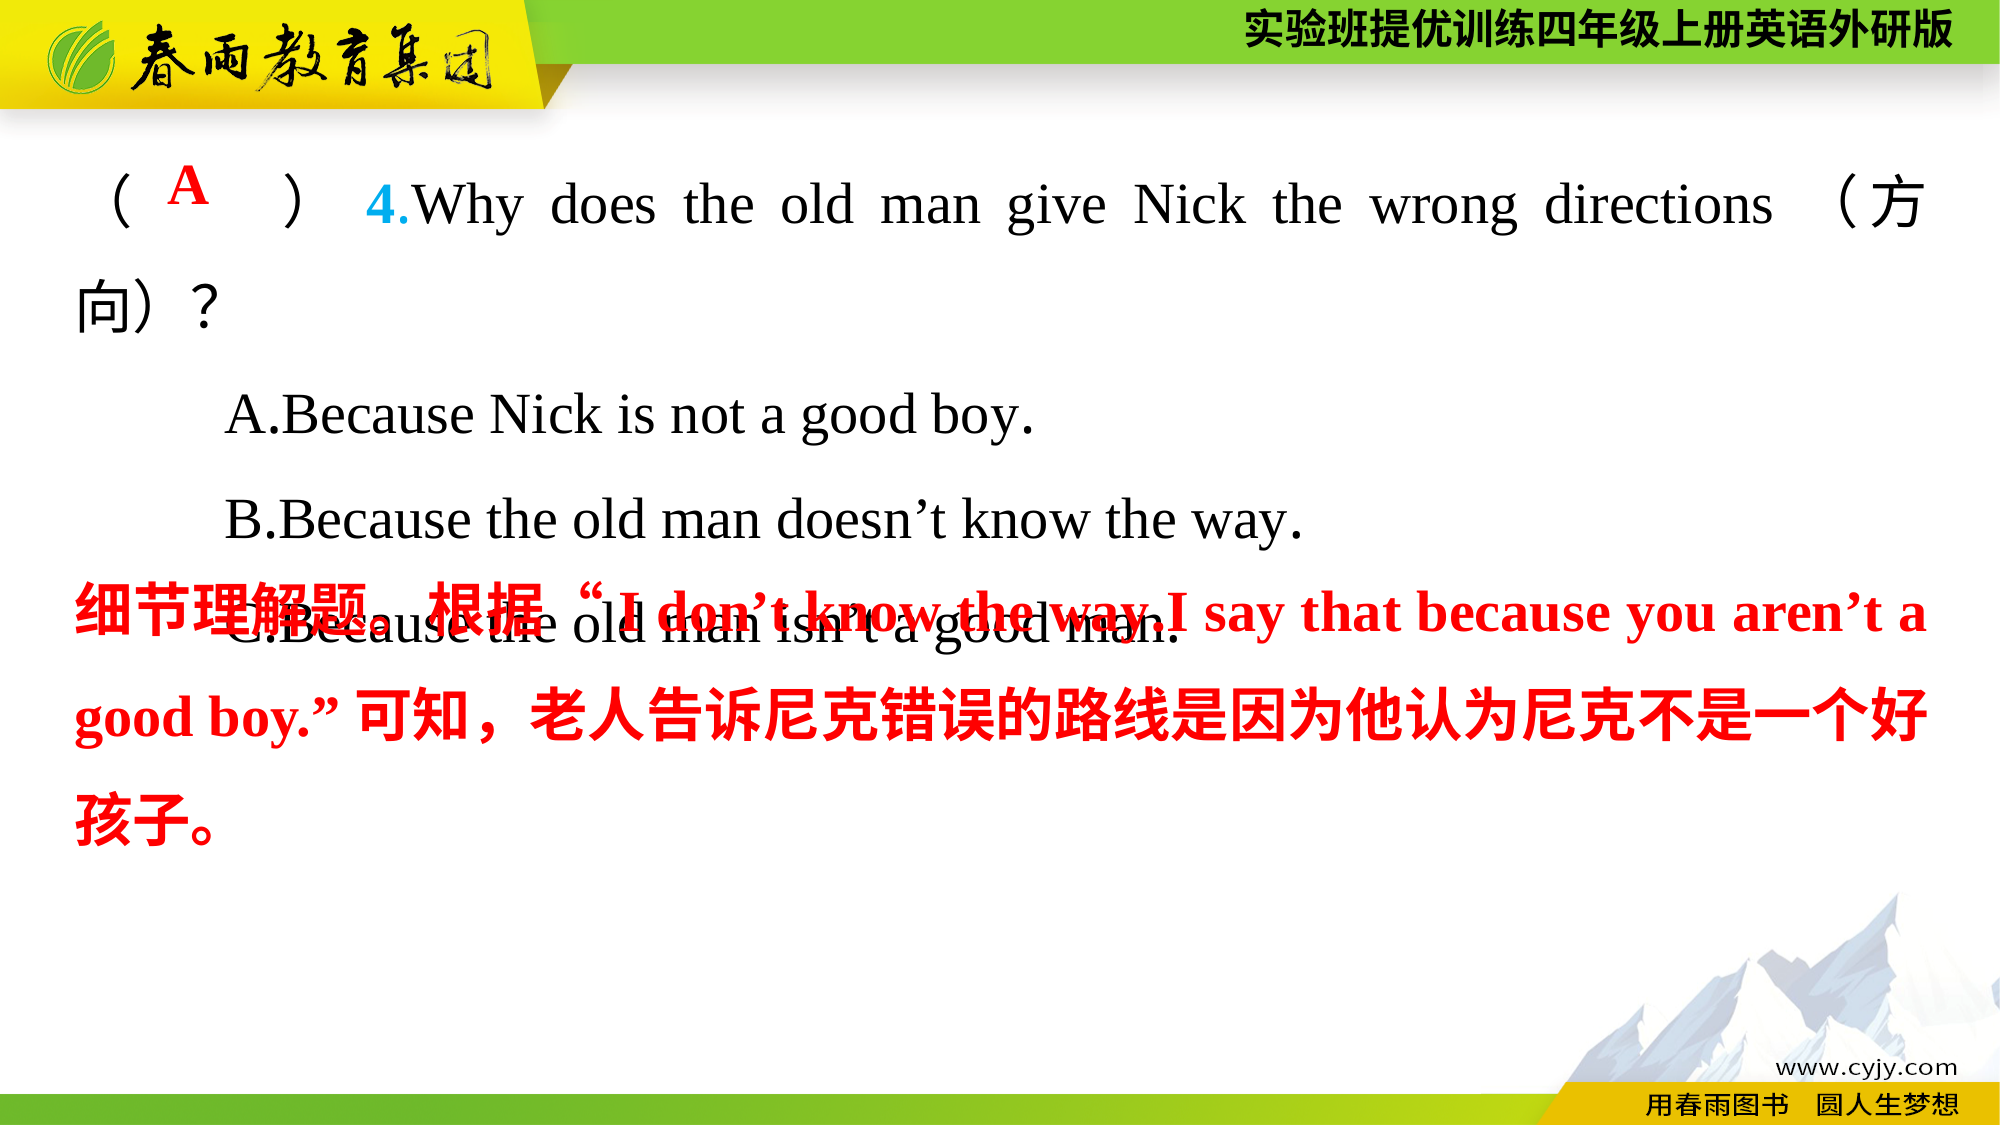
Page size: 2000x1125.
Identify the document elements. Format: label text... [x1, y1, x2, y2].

picture [0, 0, 2000, 1125]
list （ ）4.Why does the old man give Nick the wrong directions（方向）？ A.Because Nick is not a good boy. B.Because the old man doesn’t know the way. C.Because the old man isn’t a good man. [59, 122, 1944, 530]
text_box 细节理解题。根据“I don’t know the way.I say that because you aren’t a good boy.”可知，老人告诉尼克错误的路线是因为他认为尼克不是一个好孩子。 [59, 530, 1944, 861]
text_box A [152, 138, 225, 224]
